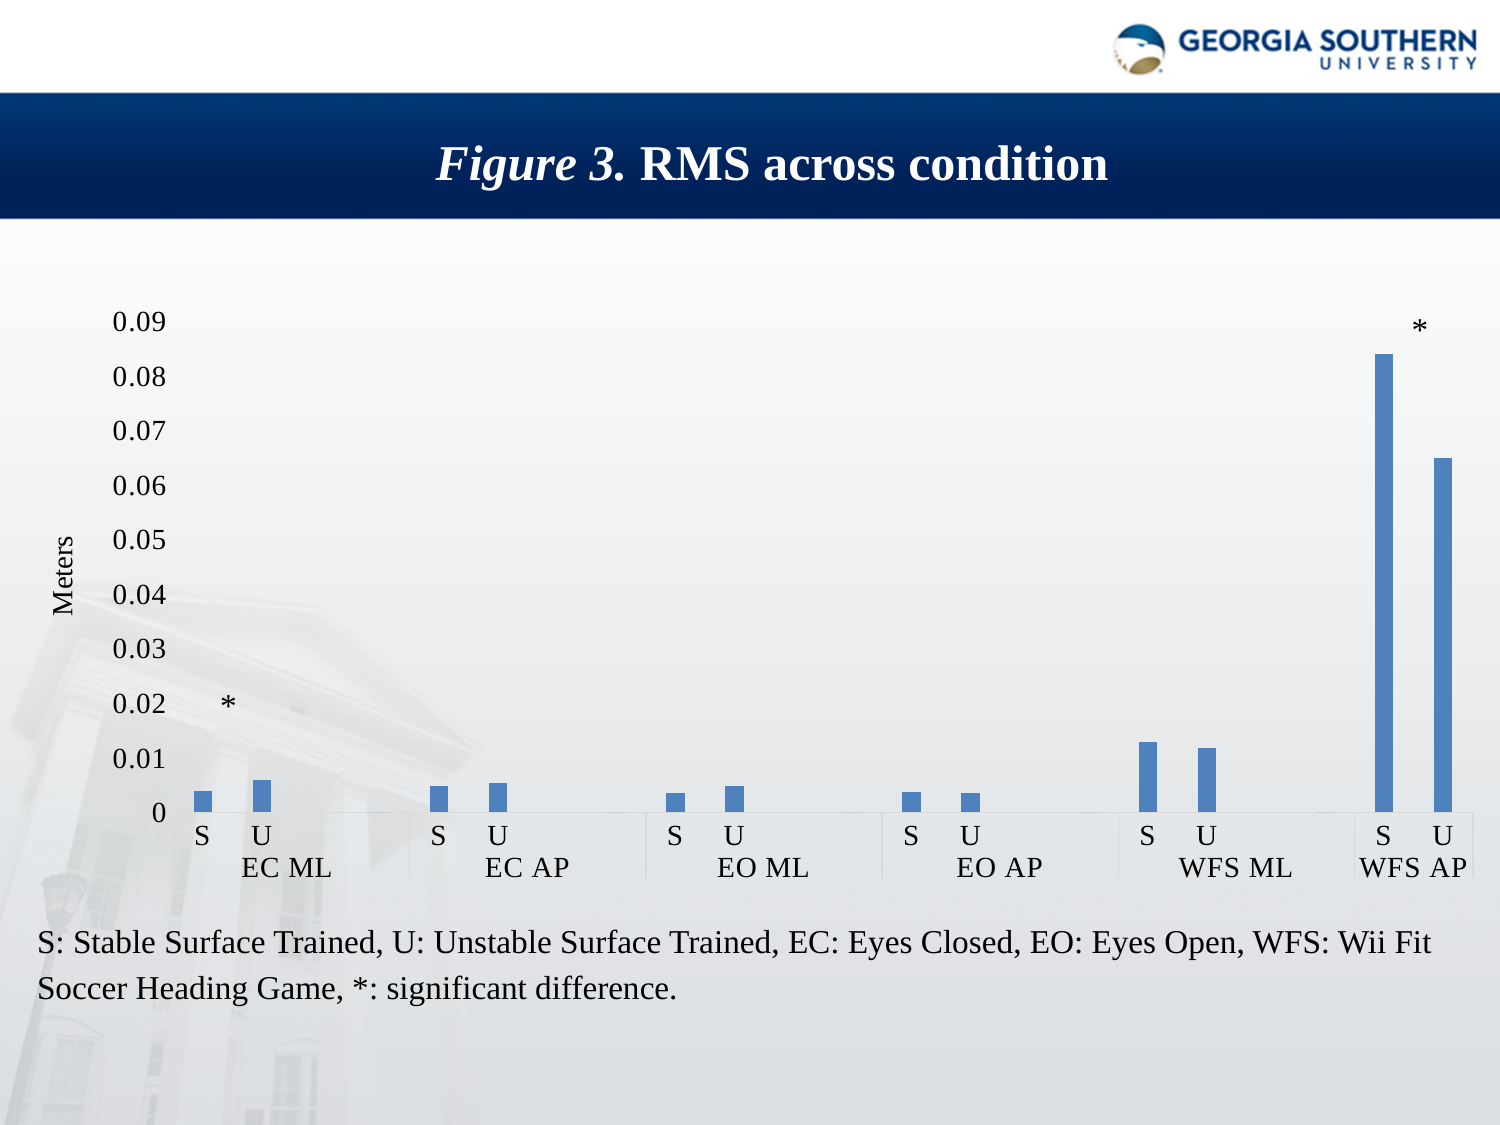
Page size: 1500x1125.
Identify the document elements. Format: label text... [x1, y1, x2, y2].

title Figure 3. RMS across condition [0, 91, 1500, 220]
text_box S: Stable Surface Trained, U: Unstable Surface Trained, EC: Eyes Closed, EO: Eyes Open, WFS: Wii Fit Soccer Heading Game, *: significant difference. [22, 904, 1500, 1016]
picture [0, 0, 1500, 91]
picture [0, 220, 1500, 1125]
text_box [21, 300, 1474, 901]
